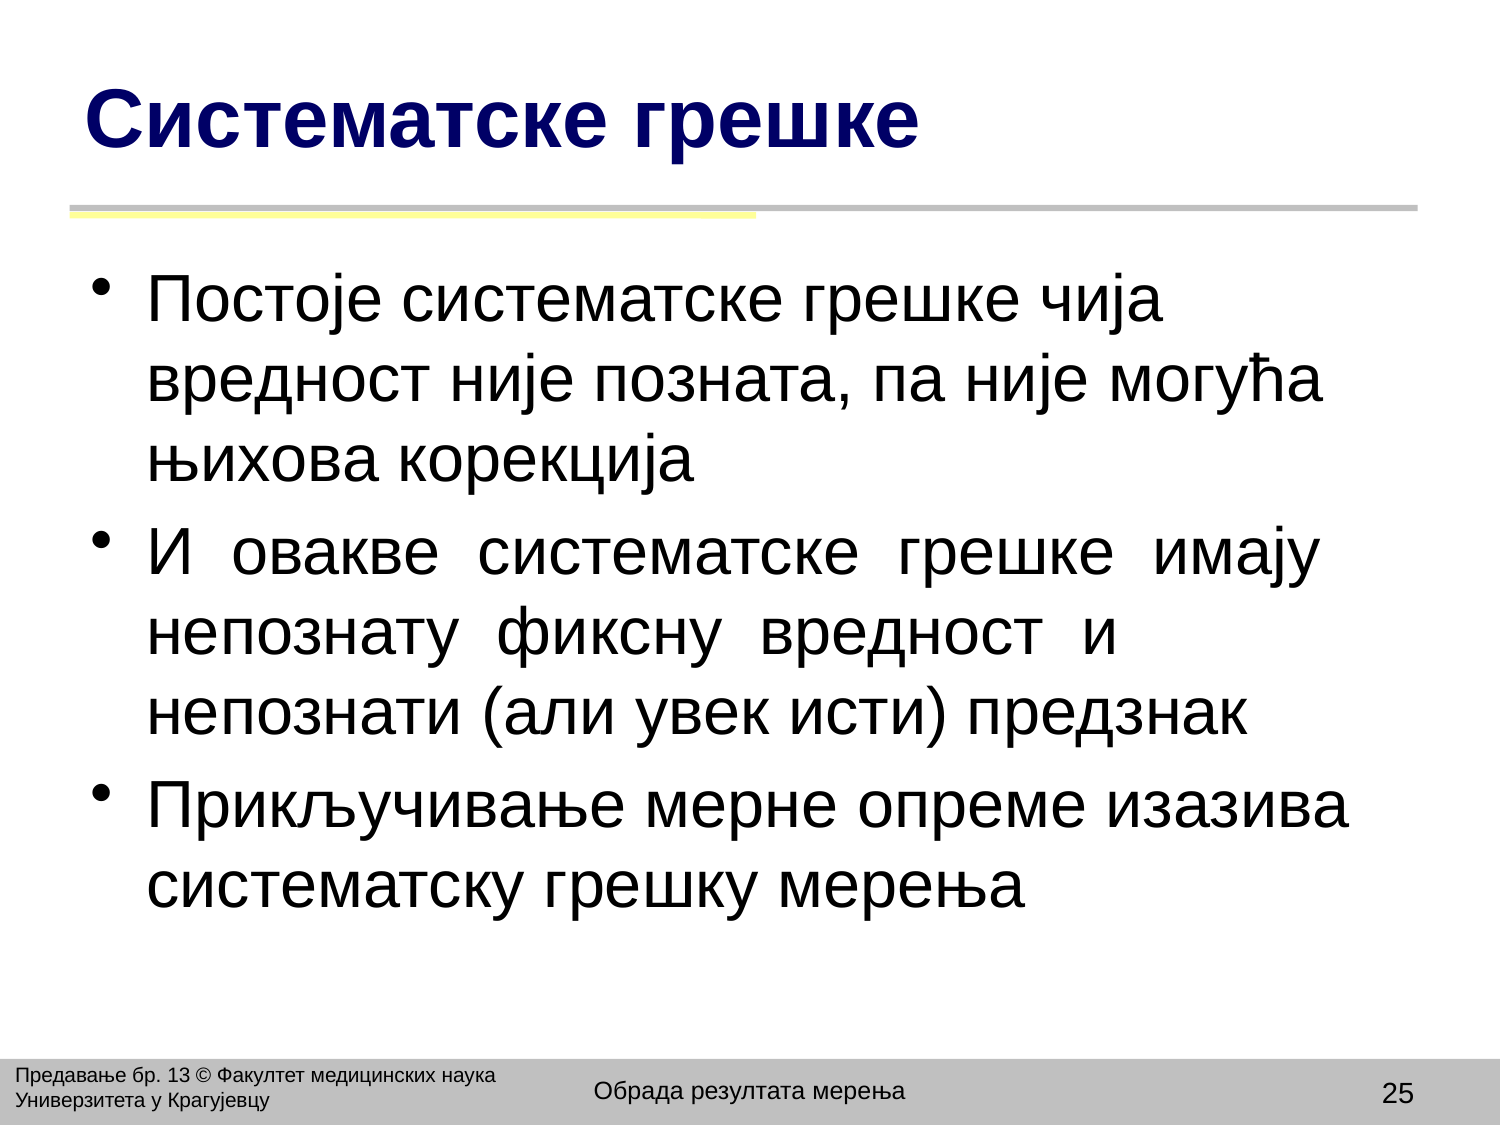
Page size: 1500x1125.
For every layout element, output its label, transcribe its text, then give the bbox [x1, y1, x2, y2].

title Систематске грешке [69, 19, 1426, 208]
slide_number Предавање бр. 13 © Факултет медицинских наука Универзитета у Крагујевцу [0, 1053, 631, 1108]
list Постоје систематске грешке чија вредност није позната, па није могућа њихова корекција И овакве систематске грешке имају непознату фиксну вредност и непознати (али увек исти) предзнак Прикључивање мерне опреме изазива систематску грешку мерења [74, 246, 1426, 1023]
footer Обрада резултата мерења [512, 1066, 988, 1125]
slide_number 25 [1079, 1066, 1430, 1125]
